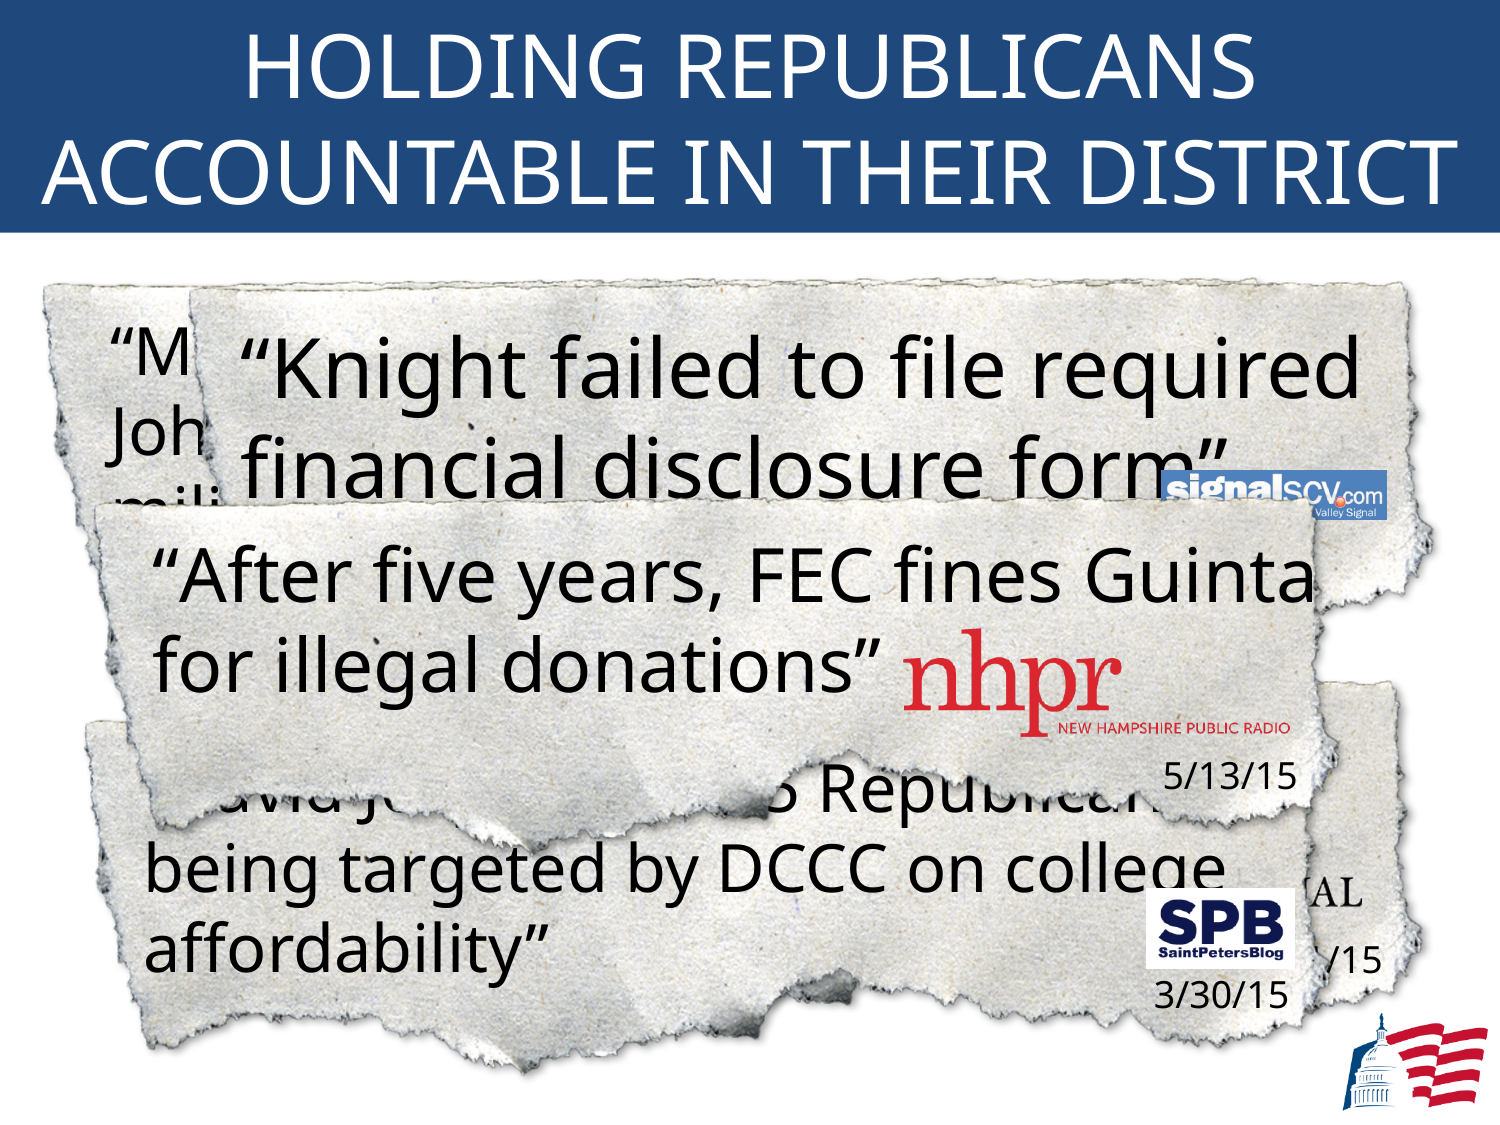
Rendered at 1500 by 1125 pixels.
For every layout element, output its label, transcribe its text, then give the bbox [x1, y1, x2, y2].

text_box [42, 276, 1321, 640]
picture [1325, 1012, 1494, 1112]
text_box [1336, 679, 1436, 1043]
title Holding Republicans Accountable in Their District [0, 0, 1500, 233]
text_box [84, 713, 1331, 1077]
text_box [93, 495, 1352, 859]
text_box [188, 280, 1468, 644]
